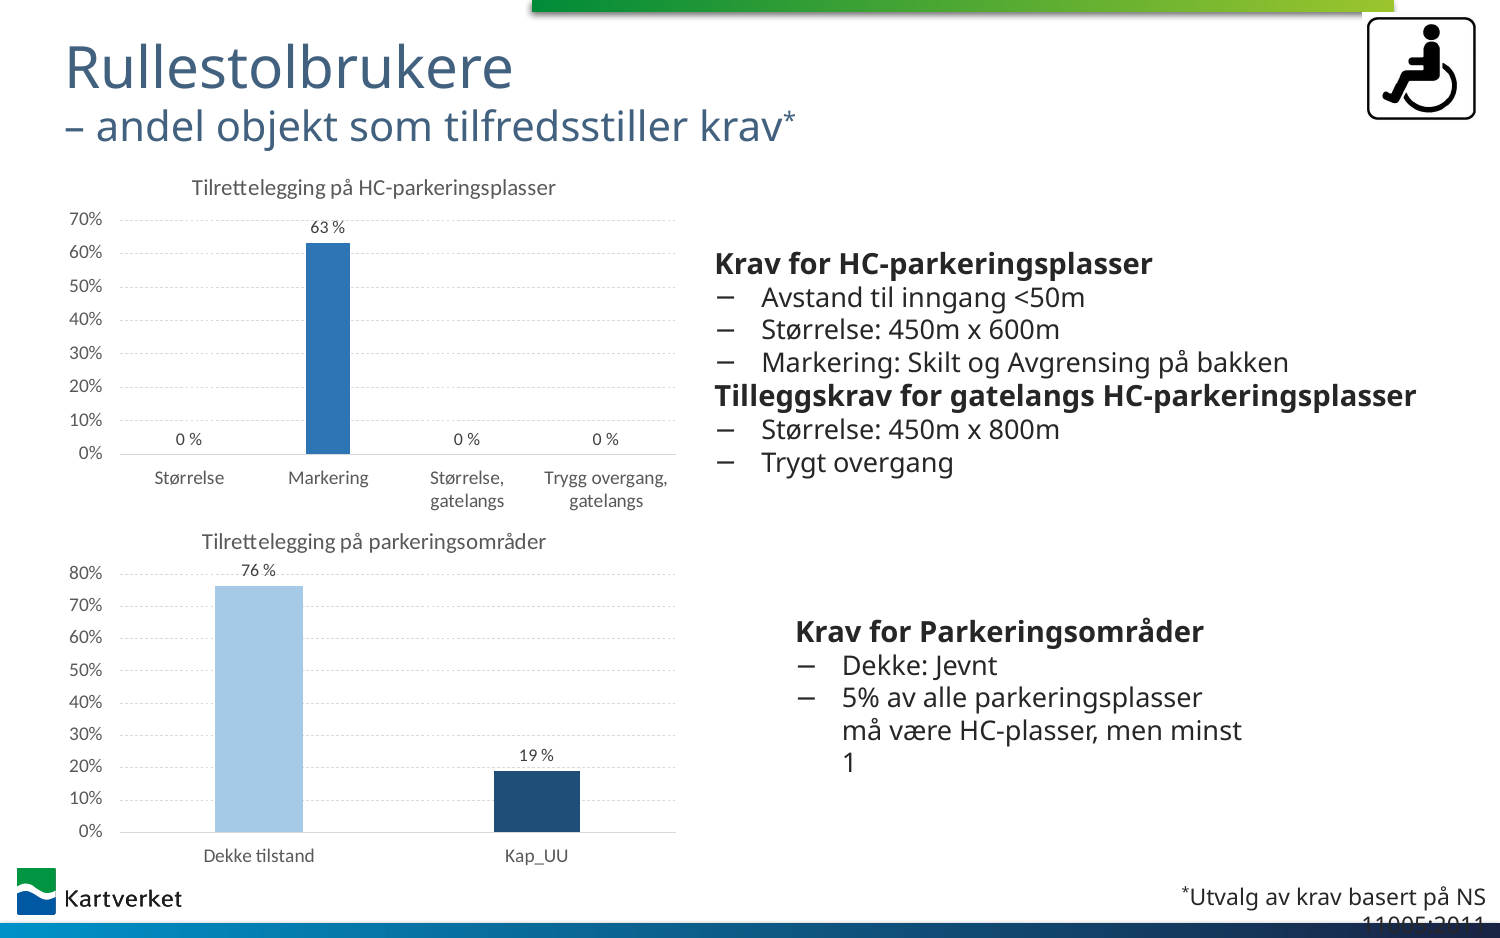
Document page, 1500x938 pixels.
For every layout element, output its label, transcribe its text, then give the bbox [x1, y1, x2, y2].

text_box Krav for Parkeringsområder Dekke: Jevnt 5% av alle parkeringsplasser må være HC-plasser, men minst 1 [780, 605, 1261, 786]
picture [62, 166, 687, 519]
text_box Krav for HC-parkeringsplasser Avstand til inngang <50m Størrelse: 450m x 600m Markering: Skilt og Avgrensing på bakken Tilleggskrav for gatelangs HC-parkeringsplasser Størrelse: 450m x 800m Trygt overgang [699, 237, 1433, 485]
picture [1362, 12, 1481, 126]
text_box Rullestolbrukere – andel objekt som tilfredsstiller krav* [49, 25, 1431, 158]
text_box *Utvalg av krav basert på NS 11005:2011 [1068, 873, 1500, 938]
picture [62, 520, 687, 874]
